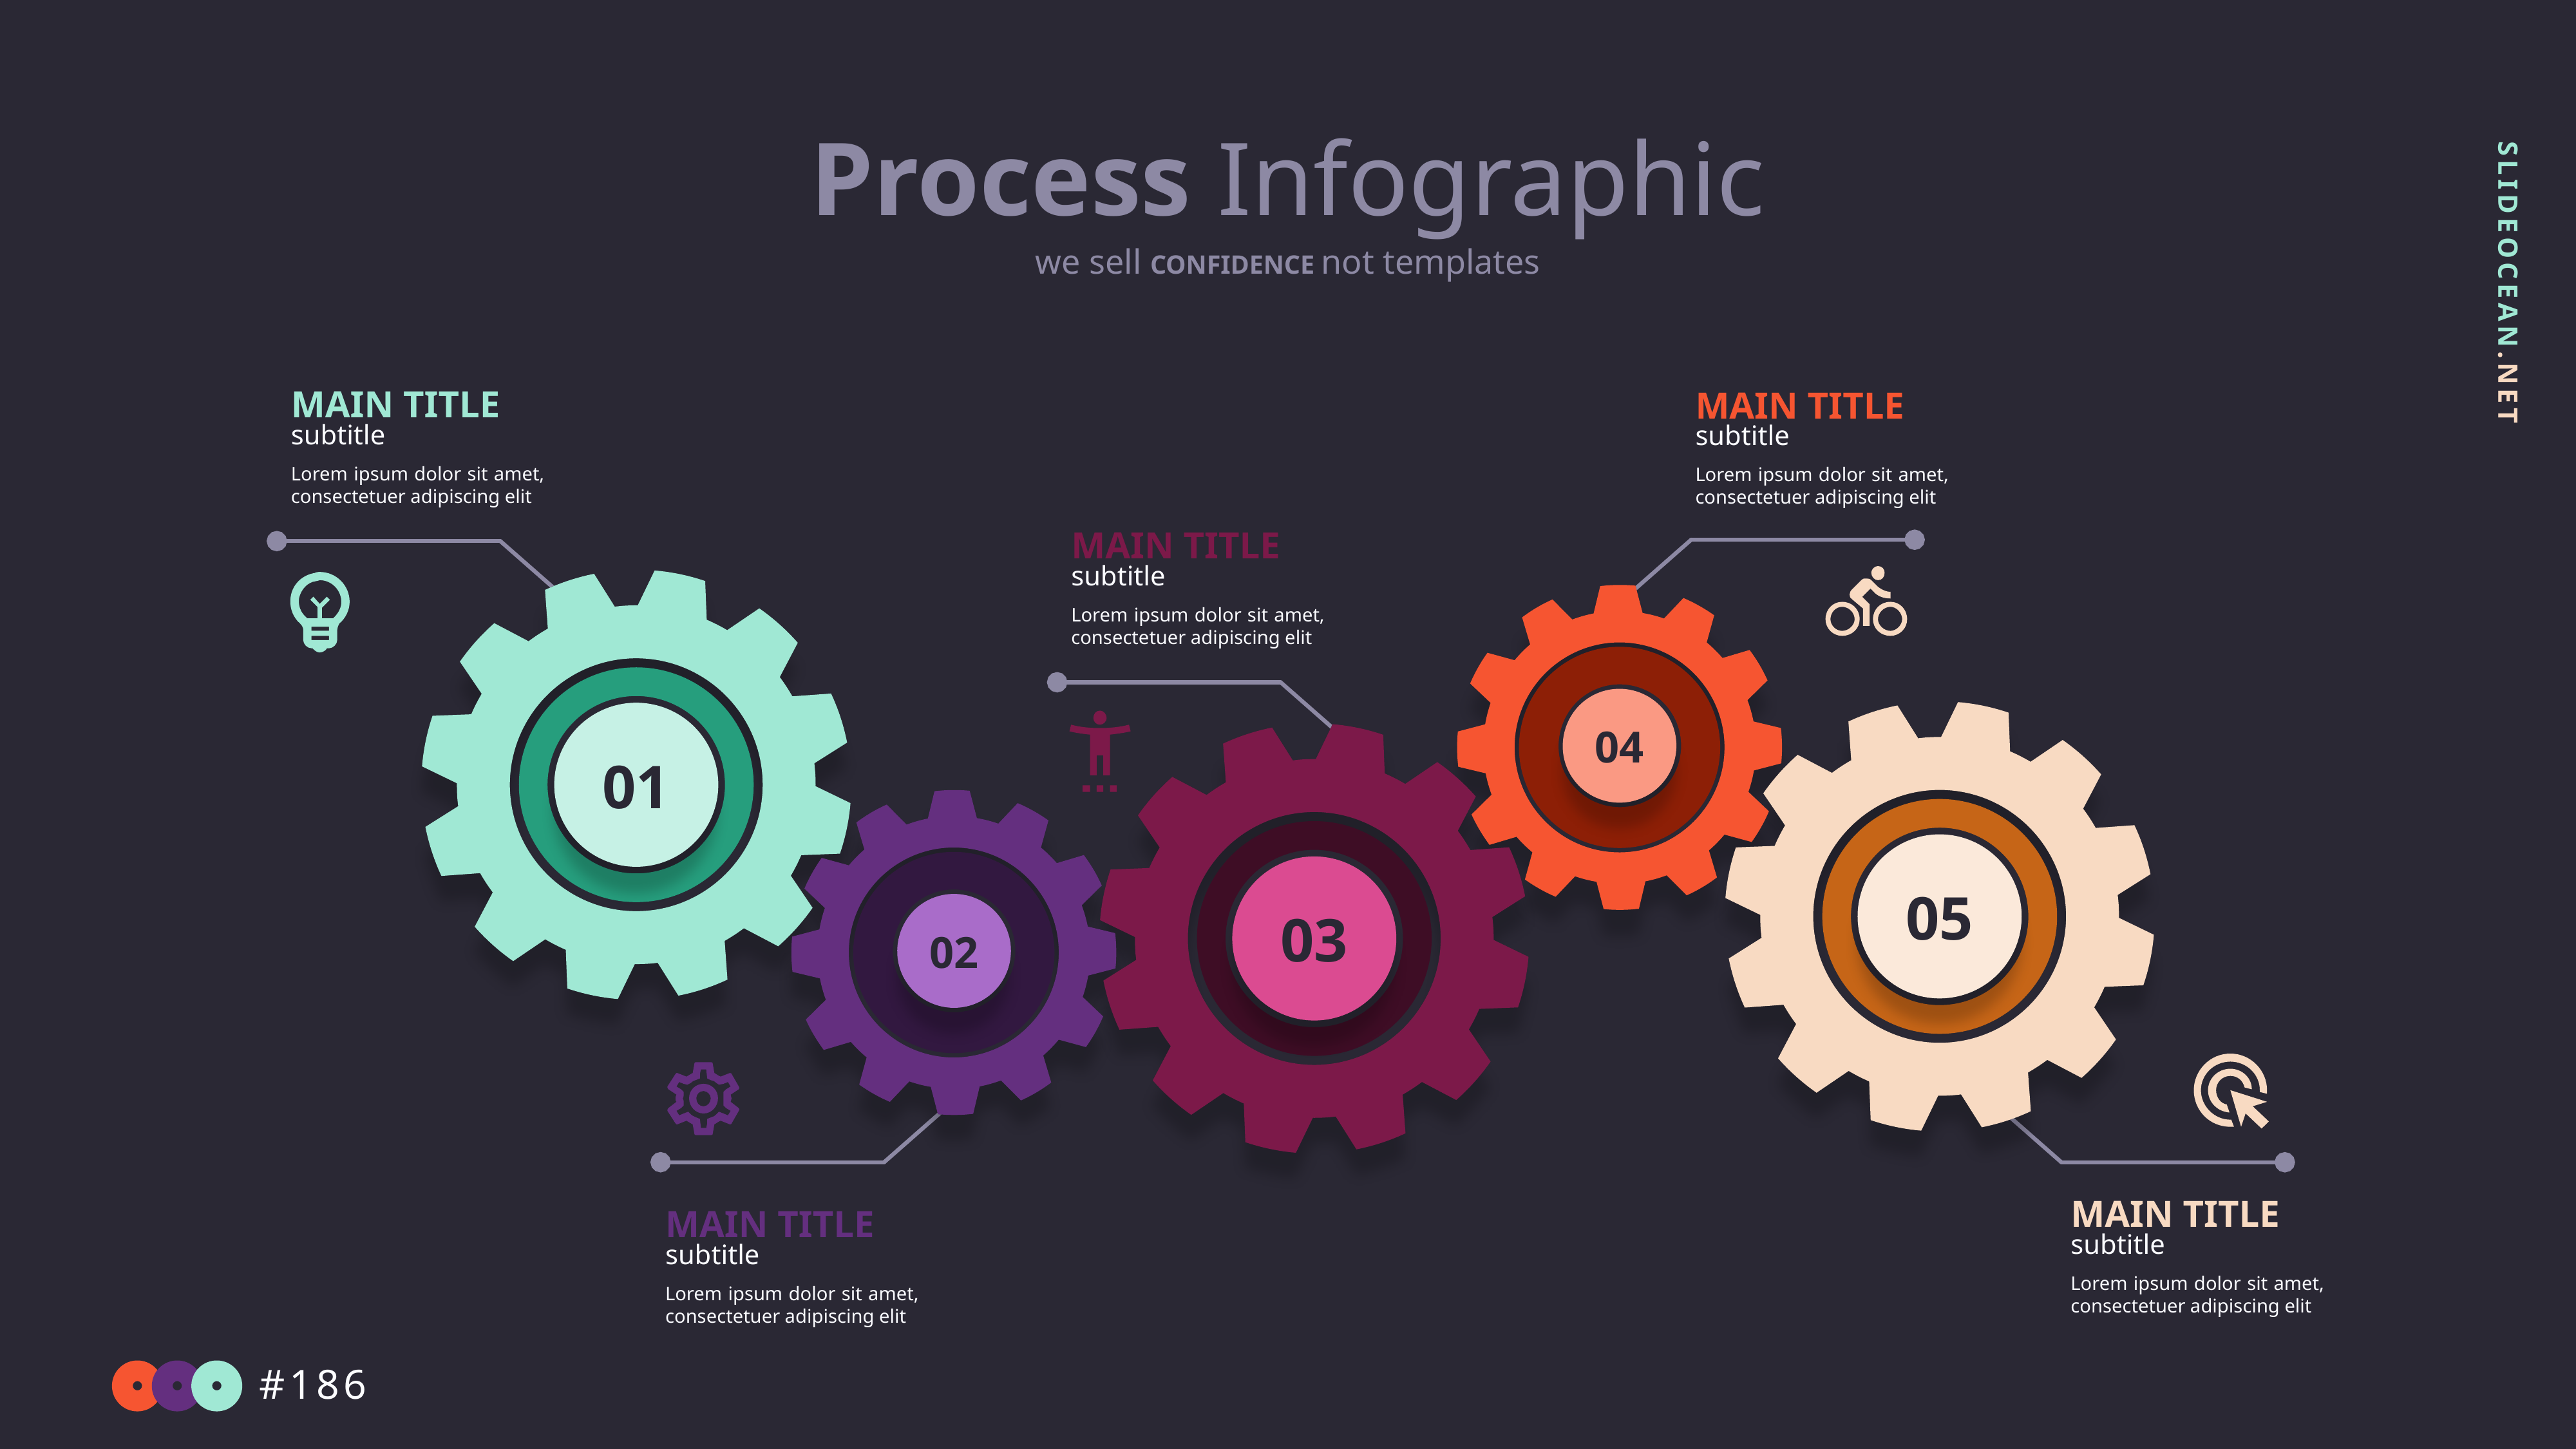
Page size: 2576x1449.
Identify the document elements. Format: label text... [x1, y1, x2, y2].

text_box Process Infographic [800, 110, 1775, 241]
text_box [1519, 647, 1721, 848]
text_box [288, 571, 350, 653]
text_box [667, 1062, 740, 1098]
text_box [1096, 785, 1104, 792]
text_box [1873, 604, 1908, 636]
text_box 01 [553, 701, 719, 868]
text_box 02 [897, 894, 1011, 1008]
text_box [1457, 585, 1783, 910]
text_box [655, 1098, 956, 1168]
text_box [1619, 535, 1920, 604]
text_box [548, 696, 724, 795]
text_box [1685, 377, 1959, 514]
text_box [1989, 1098, 2290, 1168]
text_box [281, 376, 555, 513]
text_box [1825, 604, 1860, 636]
text_box [1100, 726, 1529, 1153]
text_box [1110, 785, 1117, 792]
text_box [1852, 828, 2028, 926]
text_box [272, 536, 573, 605]
text_box [1559, 685, 1681, 751]
text_box [1822, 799, 2058, 1034]
text_box [1197, 821, 1432, 1056]
text_box [1226, 850, 1403, 948]
text_box [1090, 746, 1110, 775]
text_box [1061, 517, 1335, 654]
text_box [1083, 785, 1090, 792]
text_box [1725, 702, 2154, 1131]
text_box [422, 570, 851, 999]
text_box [1052, 677, 1353, 746]
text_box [2061, 1185, 2334, 1322]
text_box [655, 1195, 929, 1333]
text_box [518, 667, 754, 902]
text_box [1857, 604, 1870, 626]
text_box 05 [1856, 833, 2023, 999]
text_box 04 [1562, 688, 1677, 803]
text_box [853, 851, 1055, 1054]
text_box [791, 790, 1117, 1115]
text_box [2193, 1054, 2268, 1098]
text_box we sell CONFIDENCE not templates [1026, 241, 1550, 285]
text_box #186 [259, 1359, 411, 1408]
text_box 03 [1231, 855, 1397, 1022]
